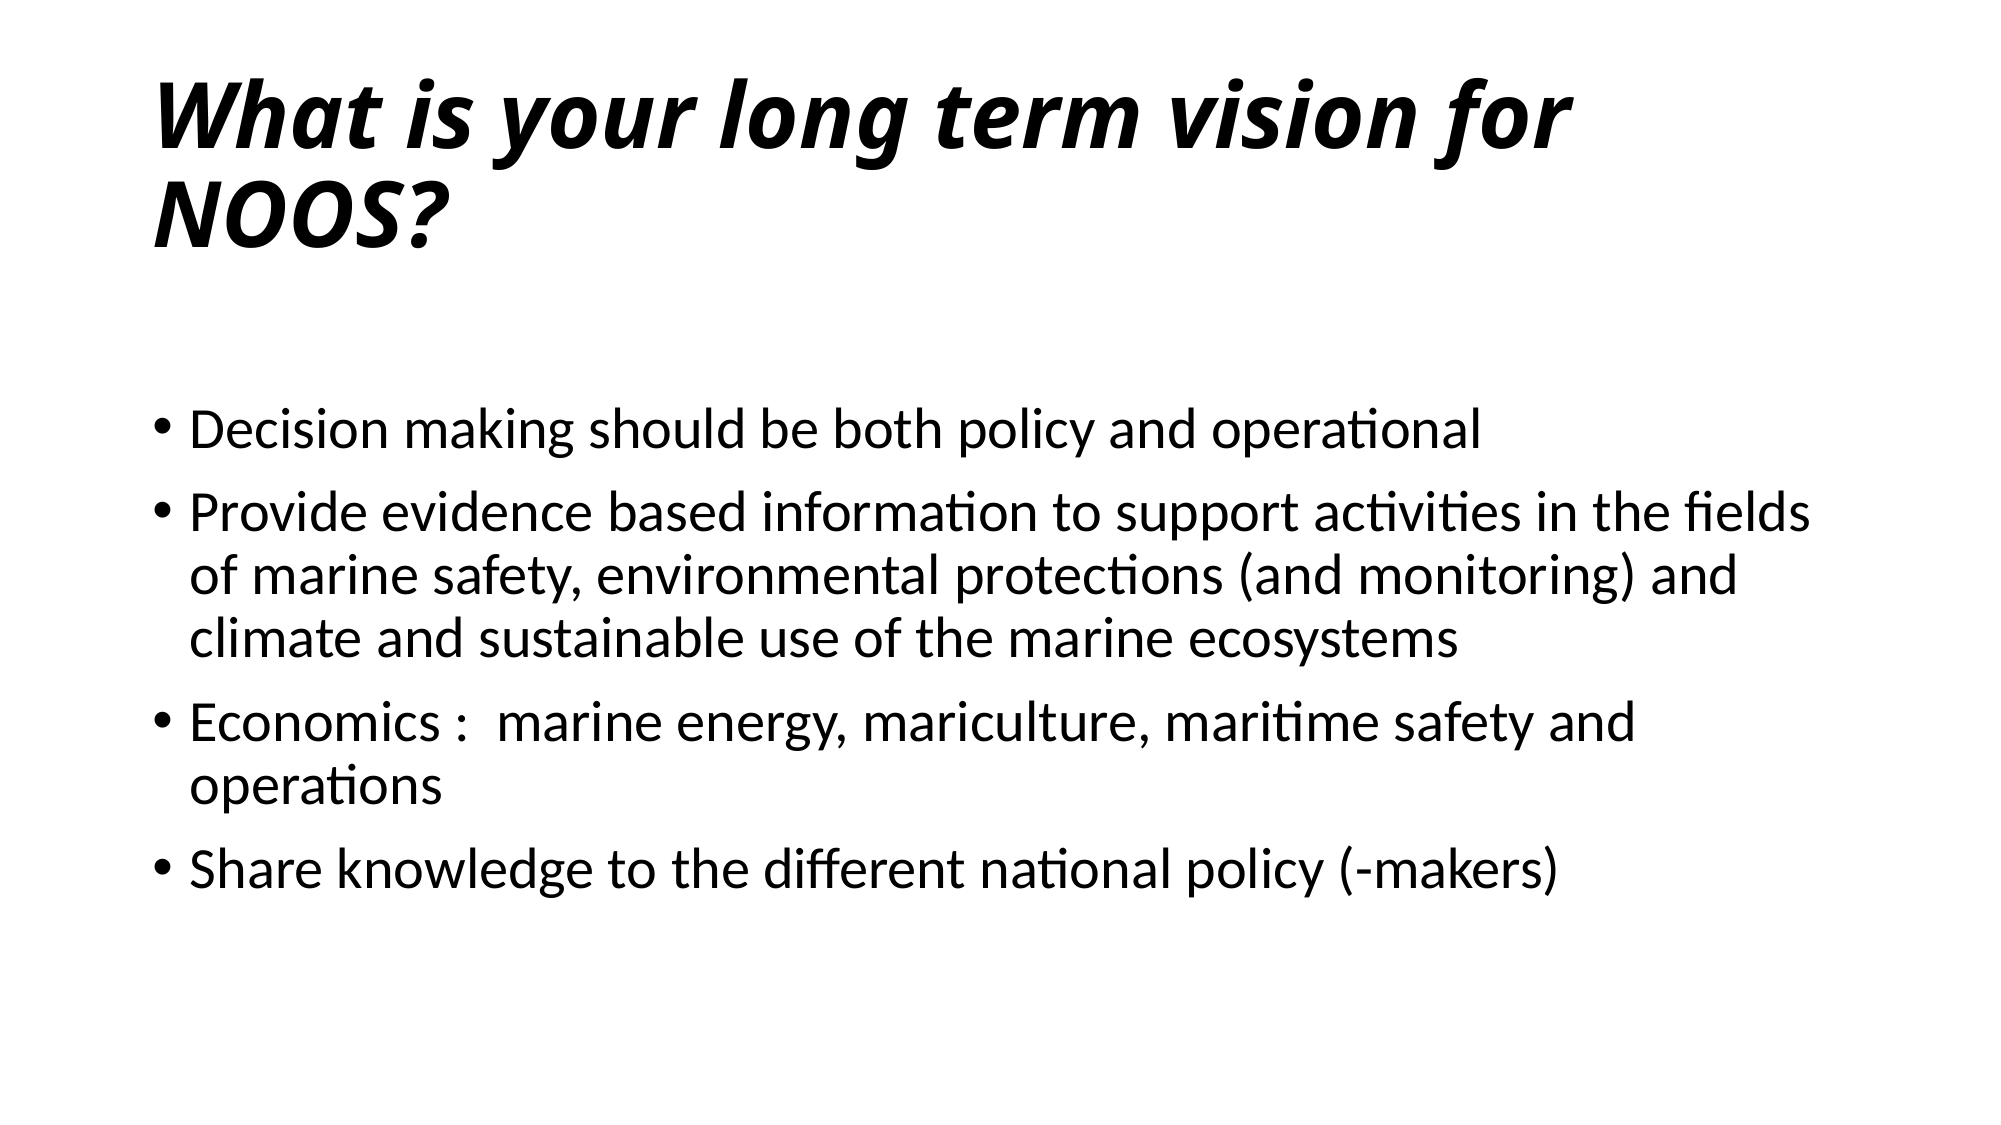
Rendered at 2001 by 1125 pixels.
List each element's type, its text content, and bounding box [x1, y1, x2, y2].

title What is your long term vision for NOOS? [137, 59, 1863, 278]
list Decision making should be both policy and operational Provide evidence based information to support activities in the fields of marine safety, environmental protections (and monitoring) and climate and sustainable use of the marine ecosystems Economics : marine energy, mariculture, maritime safety and operations Share knowledge to the different national policy (-makers) [137, 299, 1863, 1014]
